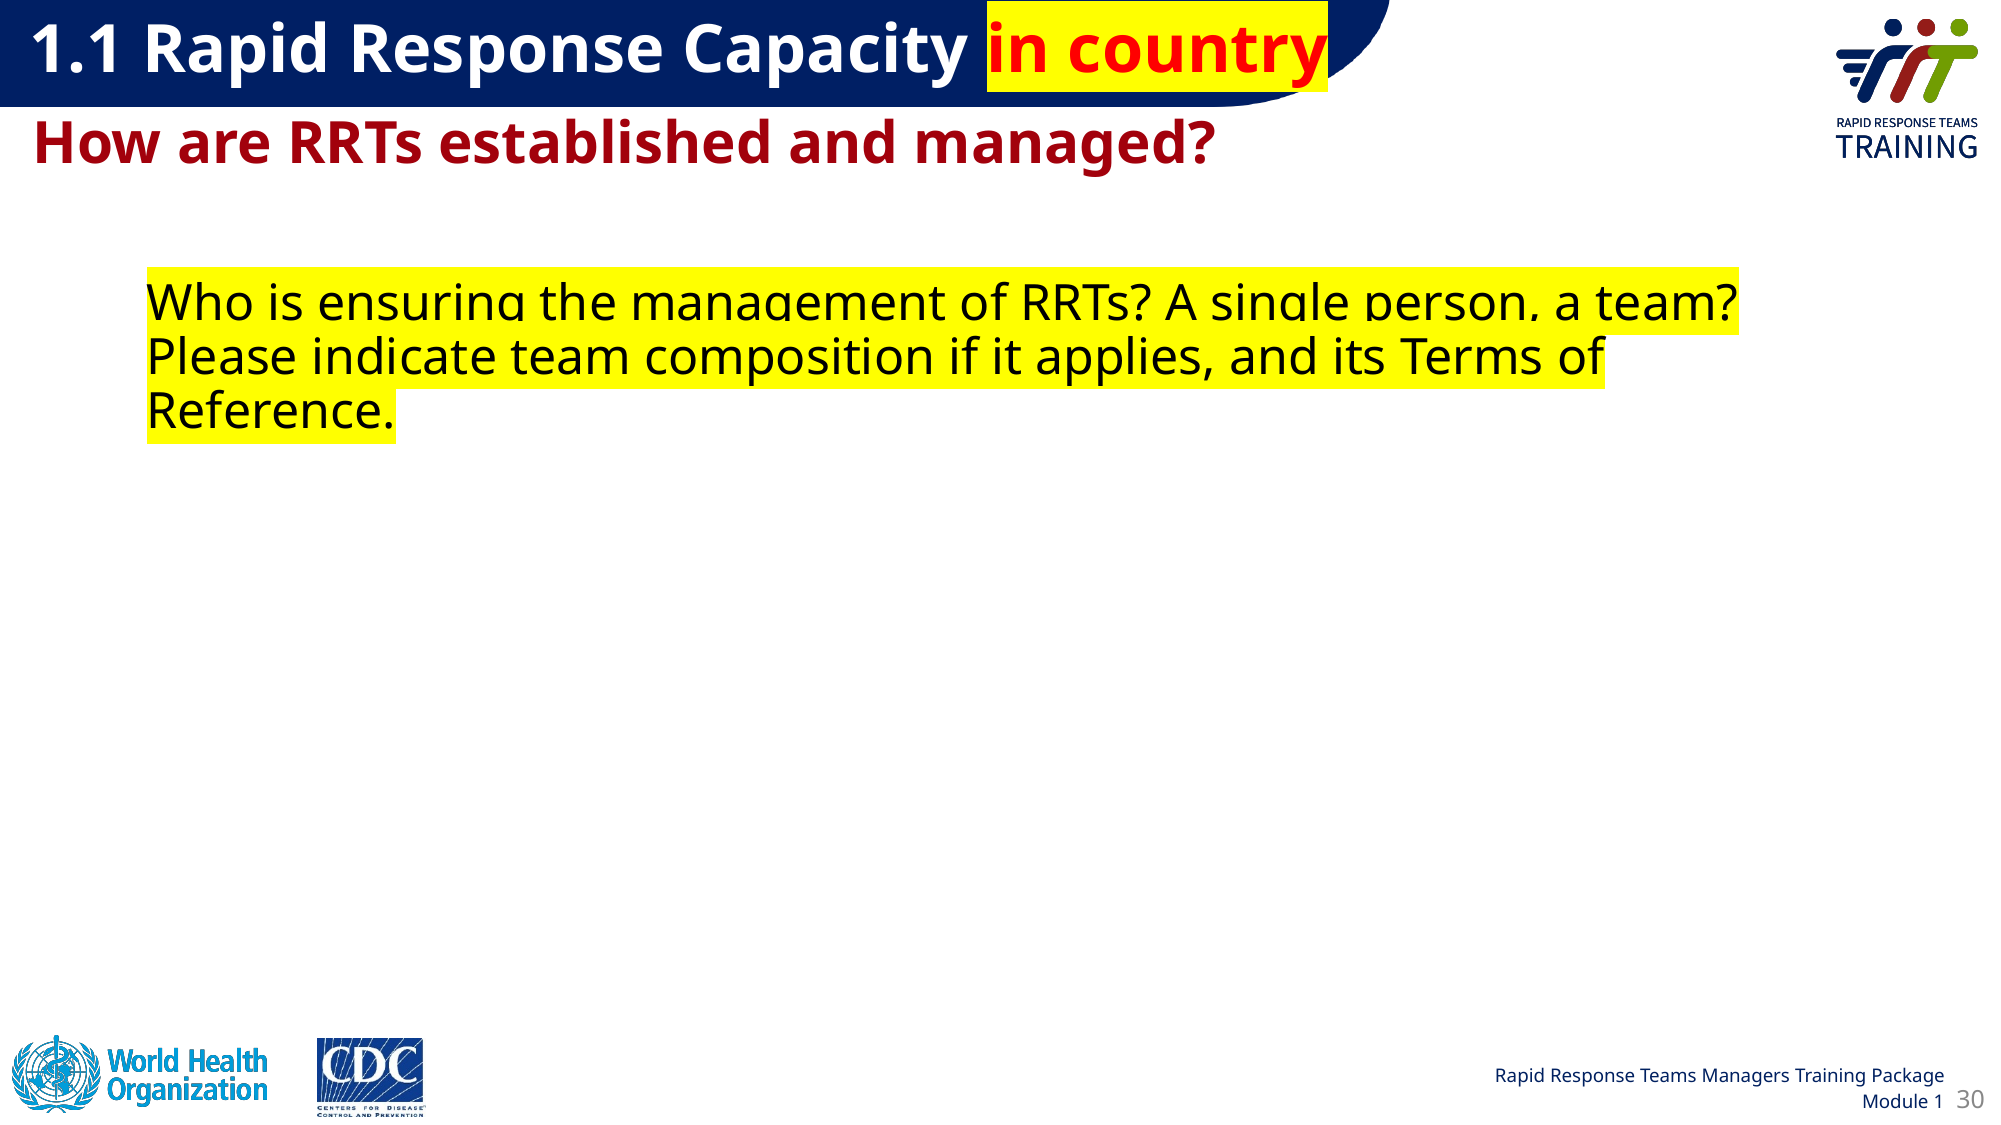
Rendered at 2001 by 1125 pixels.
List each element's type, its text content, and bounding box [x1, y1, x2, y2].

picture [12, 1083, 48, 1113]
picture [36, 1088, 78, 1105]
picture [50, 1108, 62, 1113]
list How are RRTs established and managed? [24, 105, 1537, 209]
picture [0, 0, 1390, 107]
picture [71, 1053, 90, 1091]
picture [46, 1056, 54, 1062]
list Who is ensuring the management of RRTs? A single person, a team? Please indicate team composition if it applies, and its Terms of Reference. [138, 269, 1860, 988]
picture [22, 1062, 26, 1077]
picture [34, 1054, 43, 1078]
picture [1835, 19, 1978, 167]
picture [24, 1054, 36, 1087]
text_box 30 [1557, 1075, 1993, 1121]
picture [30, 1083, 37, 1091]
picture [317, 1038, 426, 1117]
picture [12, 1035, 54, 1068]
picture [40, 1062, 47, 1070]
picture [59, 1035, 267, 1113]
text_box 1.1 Rapid Response Capacity in country [22, 7, 1534, 110]
